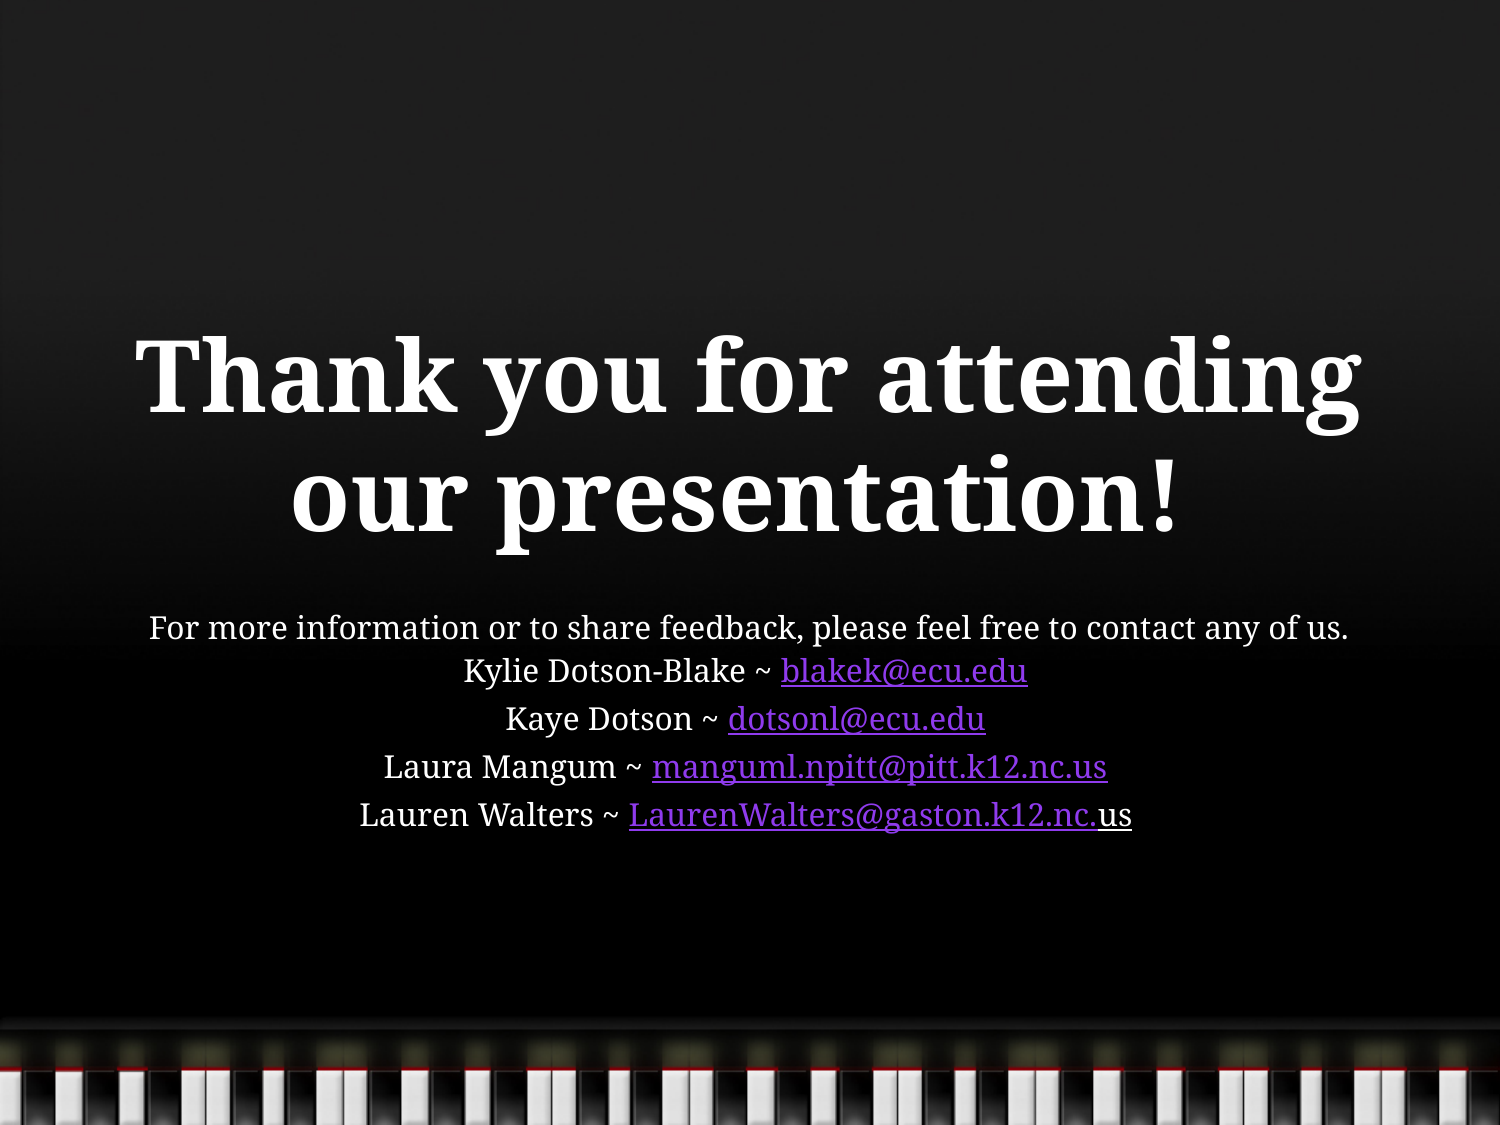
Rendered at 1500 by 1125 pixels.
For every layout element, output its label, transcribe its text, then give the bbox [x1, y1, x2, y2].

list For more information or to share feedback, please feel free to contact any of us. Kylie Dotson-Blake ~ blakek@ecu.edu Kaye Dotson ~ dotsonl@ecu.edu Laura Mangum ~ manguml.npitt@pitt.k12.nc.us Lauren Walters ~ LaurenWalters@gaston.k12.nc.us [75, 600, 1425, 847]
picture [0, 0, 1500, 1125]
title Thank you for attending our presentation! [75, 336, 1425, 560]
